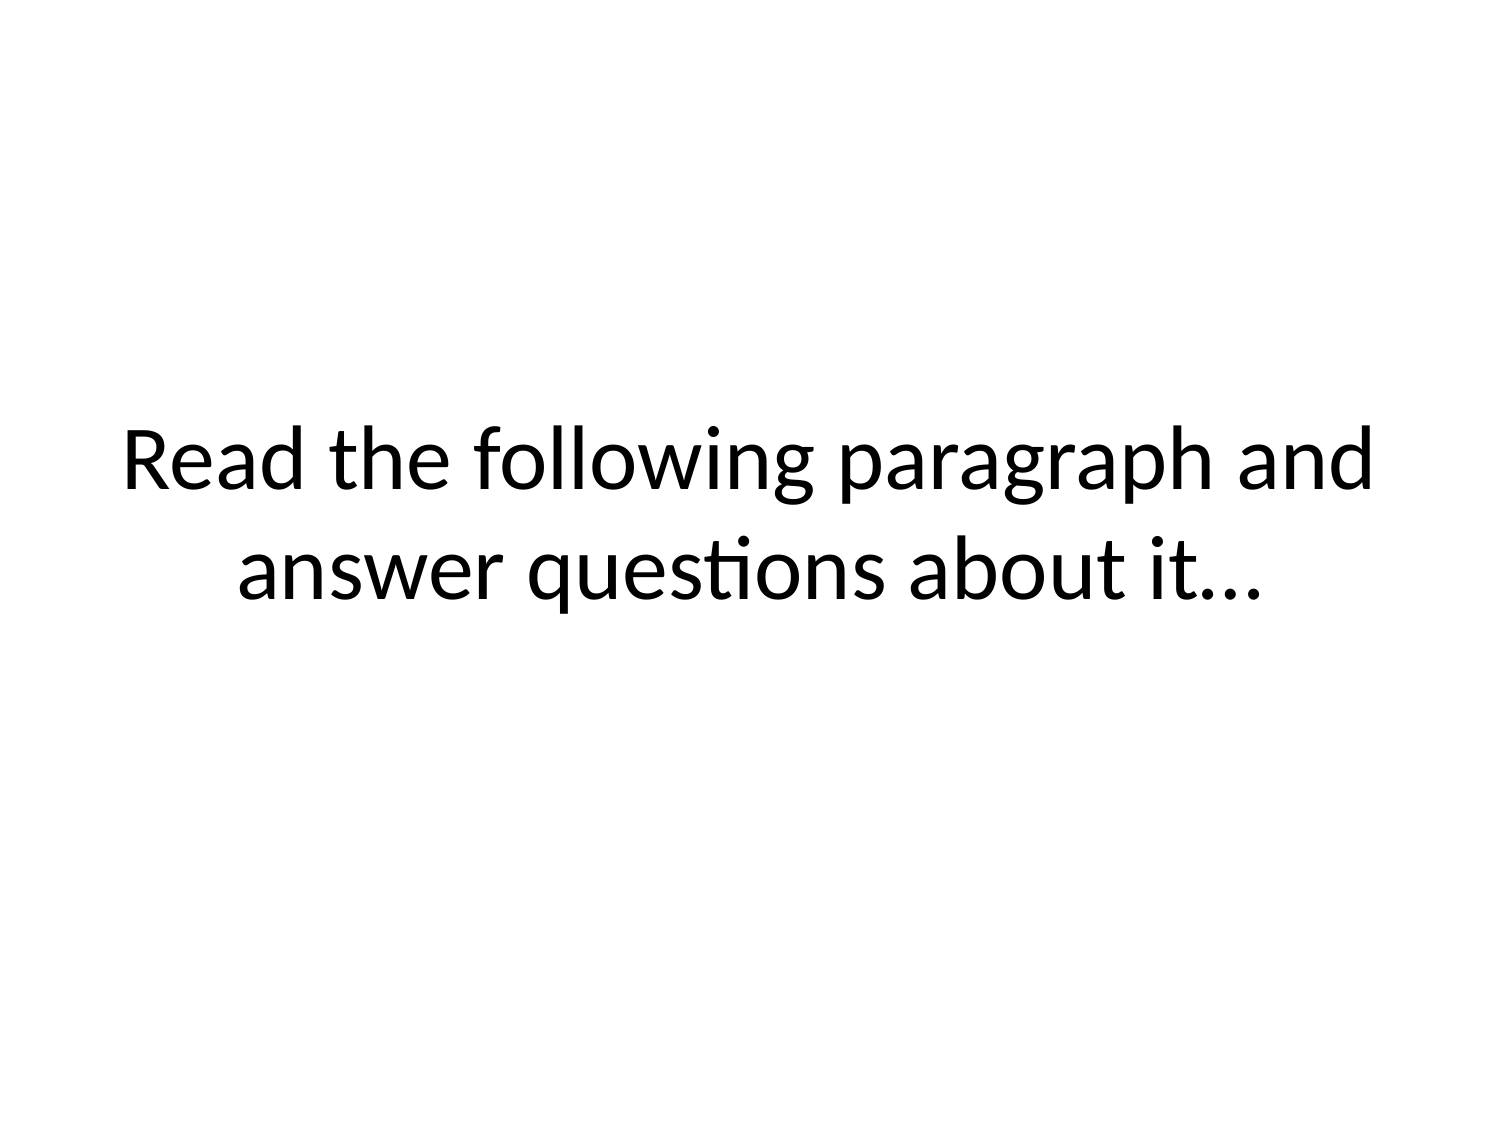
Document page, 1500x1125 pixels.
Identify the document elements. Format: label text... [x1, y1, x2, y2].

title Read the following paragraph and answer questions about it… [75, 45, 1425, 971]
